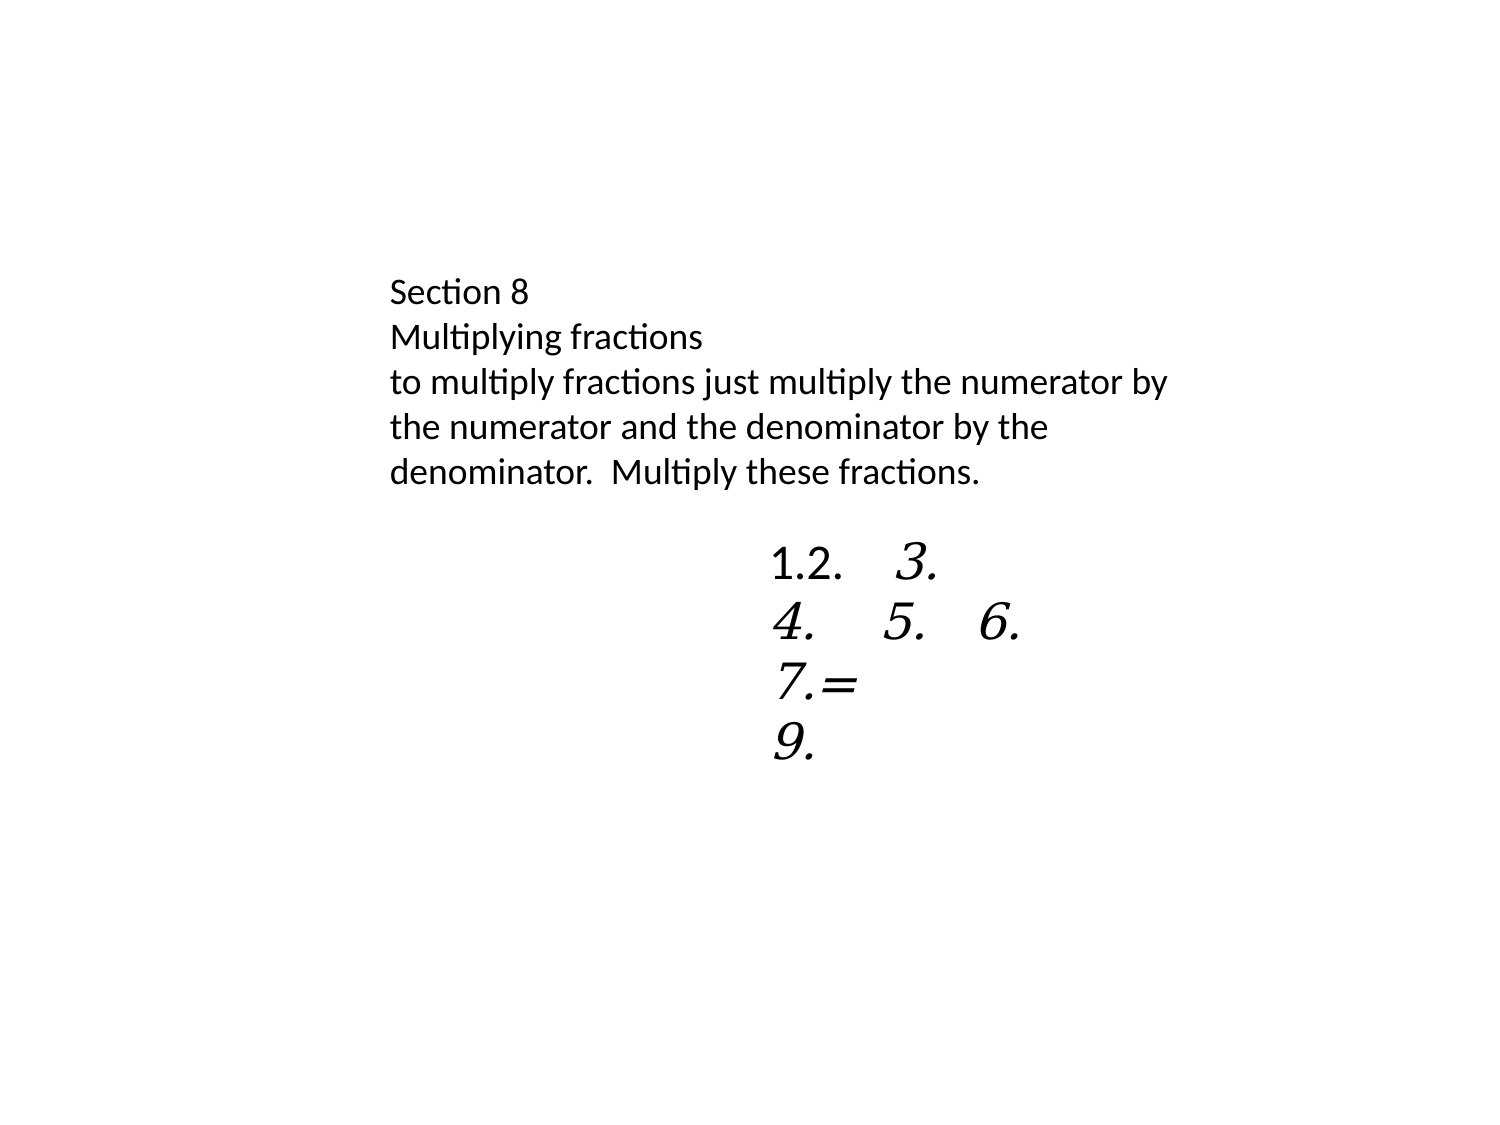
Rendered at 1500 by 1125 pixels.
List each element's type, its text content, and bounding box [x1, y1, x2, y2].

text_box Section 8 Multiplying fractions to multiply fractions just multiply the numerator by the numerator and the denominator by the denominator. Multiply these fractions. [375, 259, 1225, 500]
